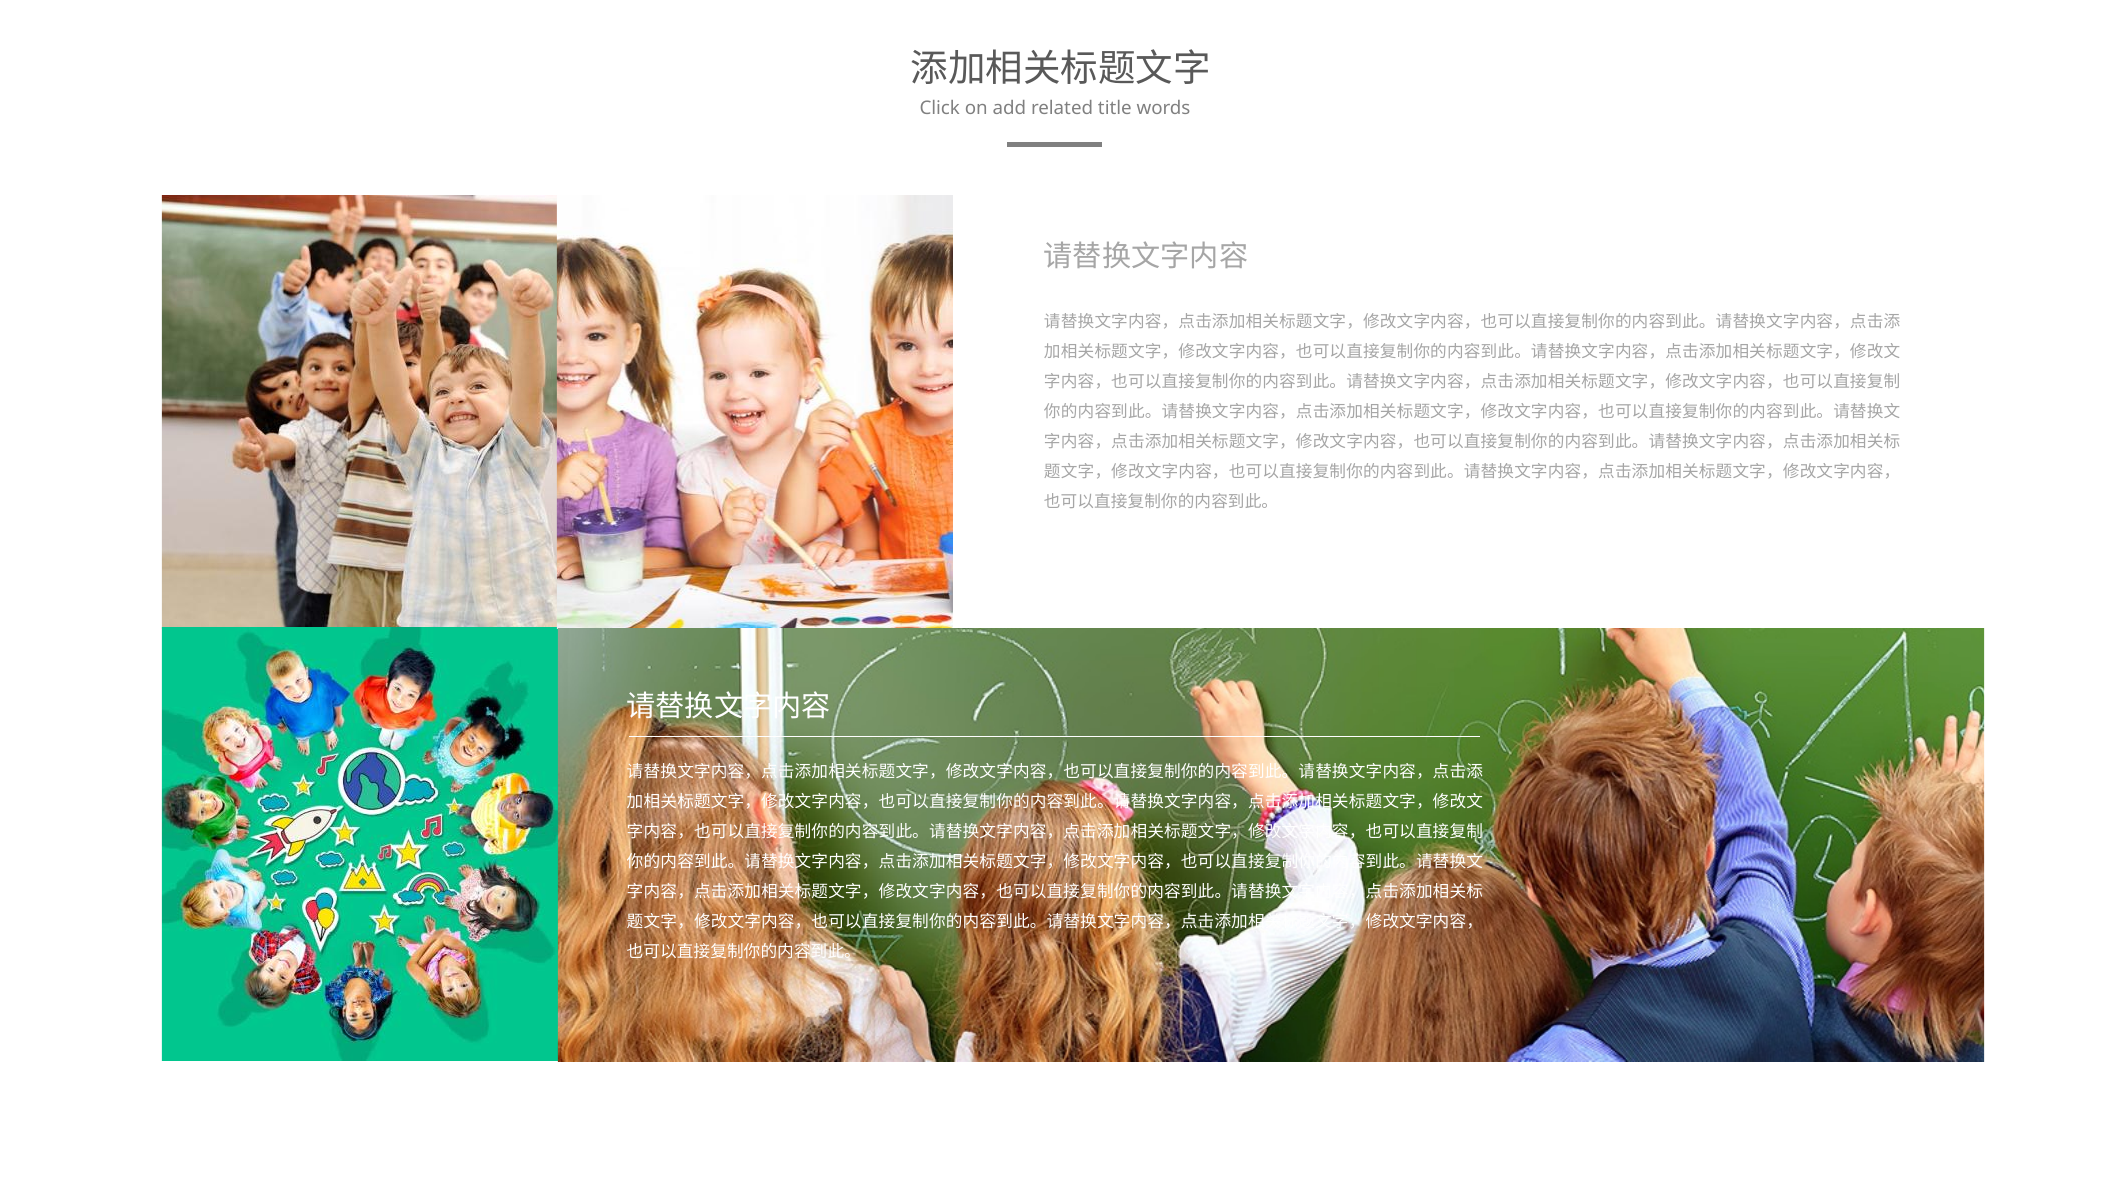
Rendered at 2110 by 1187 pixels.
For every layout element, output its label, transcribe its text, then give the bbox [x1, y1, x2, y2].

text_box 请替换文字内容 [610, 679, 916, 739]
text_box [161, 627, 557, 1062]
text_box [556, 195, 954, 630]
text_box [161, 195, 556, 627]
text_box 请替换文字内容，点击添加相关标题文字，修改文字内容，也可以直接复制你的内容到此。请替换文字内容，点击添加相关标题文字，修改文字内容，也可以直接复制你的内容到此。请替换文字内容，点击添加相关标题文字，修改文字内容，也可以直接复制你的内容到此。请替换文字内容，点击添加相关标题文字，修改文字内容，也可以直接复制你的内容到此。请替换文字内容，点击添加相关标题文字，修改文字内容，也可以直接复制你的内容到此。请替换文字内容，点击添加相关标题文字，修改文字内容，也可以直接复制你的内容到此。请替换文字内容，点击添加相关标题文字，修改文字内容，也可以直接复制你的内容到此。请替换文字内容，点击添加相关标题文字，修改文字内容，也可以直接复制你的内容到此。 [1028, 293, 1917, 537]
text_box Click on add related title words [877, 89, 1232, 124]
text_box 添加相关标题文字 [877, 37, 1245, 95]
text_box 请替换文字内容，点击添加相关标题文字，修改文字内容，也可以直接复制你的内容到此。请替换文字内容，点击添加相关标题文字，修改文字内容，也可以直接复制你的内容到此。请替换文字内容，点击添加相关标题文字，修改文字内容，也可以直接复制你的内容到此。请替换文字内容，点击添加相关标题文字，修改文字内容，也可以直接复制你的内容到此。请替换文字内容，点击添加相关标题文字，修改文字内容，也可以直接复制你的内容到此。请替换文字内容，点击添加相关标题文字，修改文字内容，也可以直接复制你的内容到此。请替换文字内容，点击添加相关标题文字，修改文字内容，也可以直接复制你的内容到此。请替换文字内容，点击添加相关标题文字，修改文字内容，也可以直接复制你的内容到此。 [610, 743, 1500, 987]
text_box 请替换文字内容 [1027, 229, 1333, 289]
text_box [557, 628, 1985, 1062]
